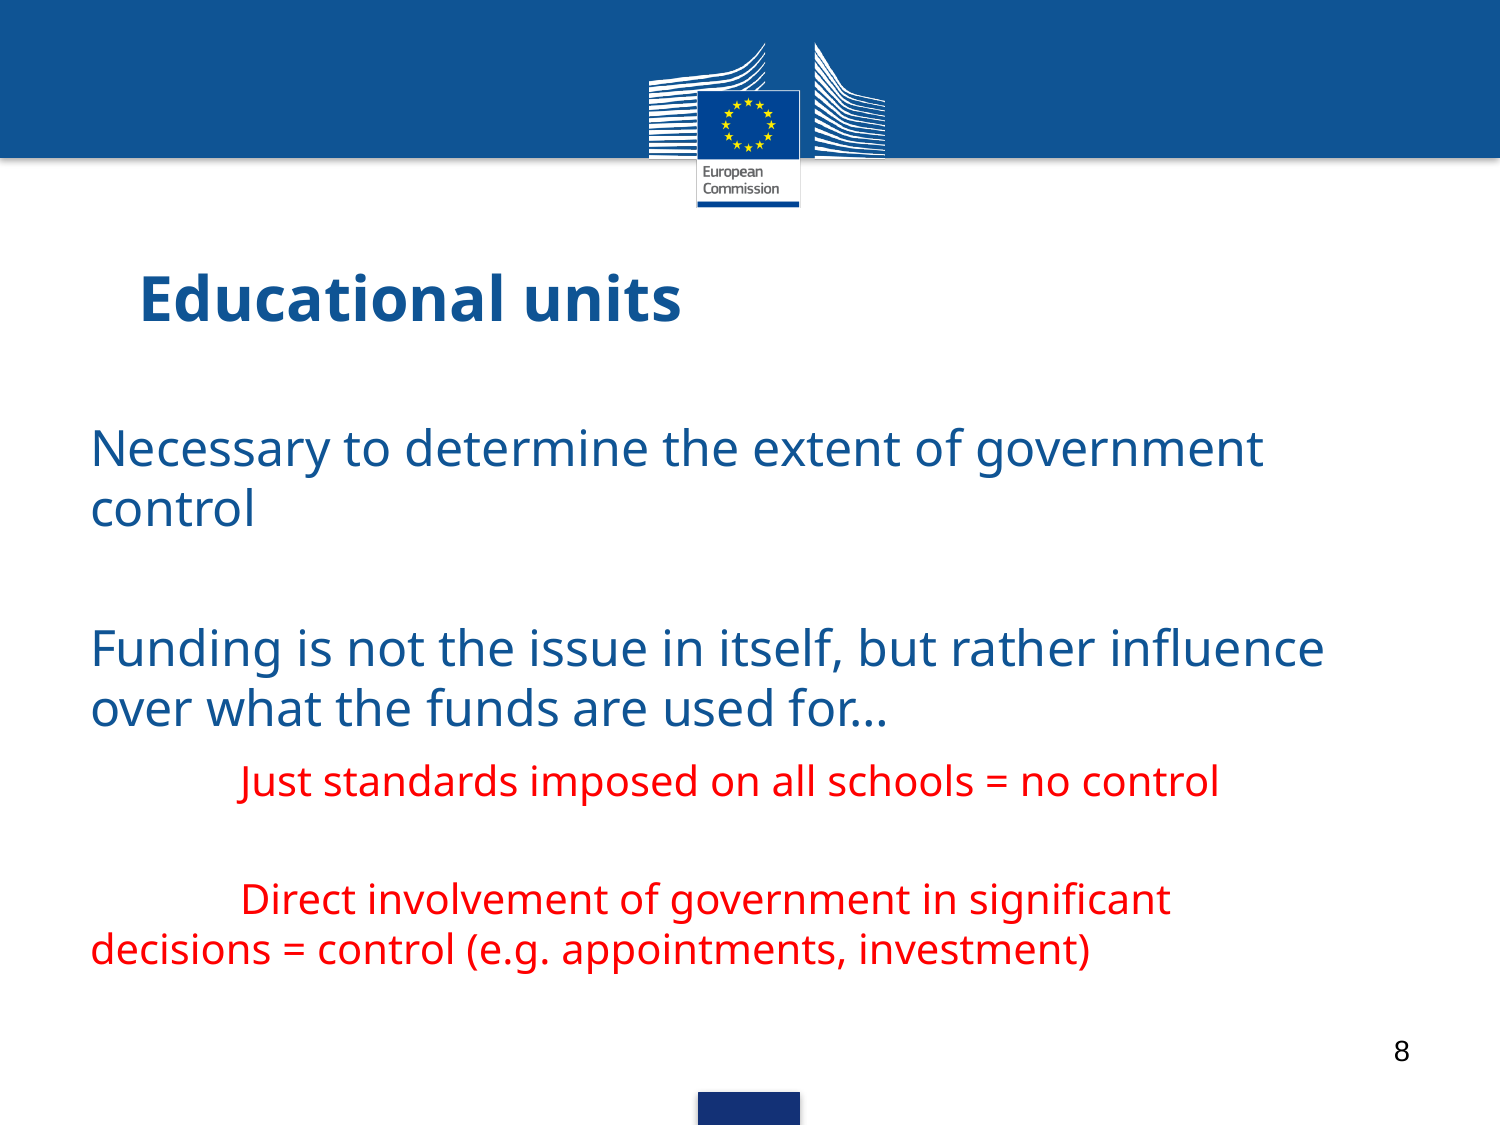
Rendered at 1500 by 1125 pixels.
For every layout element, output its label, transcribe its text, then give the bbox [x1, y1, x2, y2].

list Necessary to determine the extent of government control Funding is not the issue in itself, but rather influence over what the funds are used for… Just standards imposed on all schools = no control Direct involvement of government in significant decisions = control (e.g. appointments, investment) [75, 408, 1425, 988]
picture [649, 42, 885, 208]
title Educational units [64, 219, 1415, 374]
slide_number 8 [1074, 1024, 1425, 1103]
